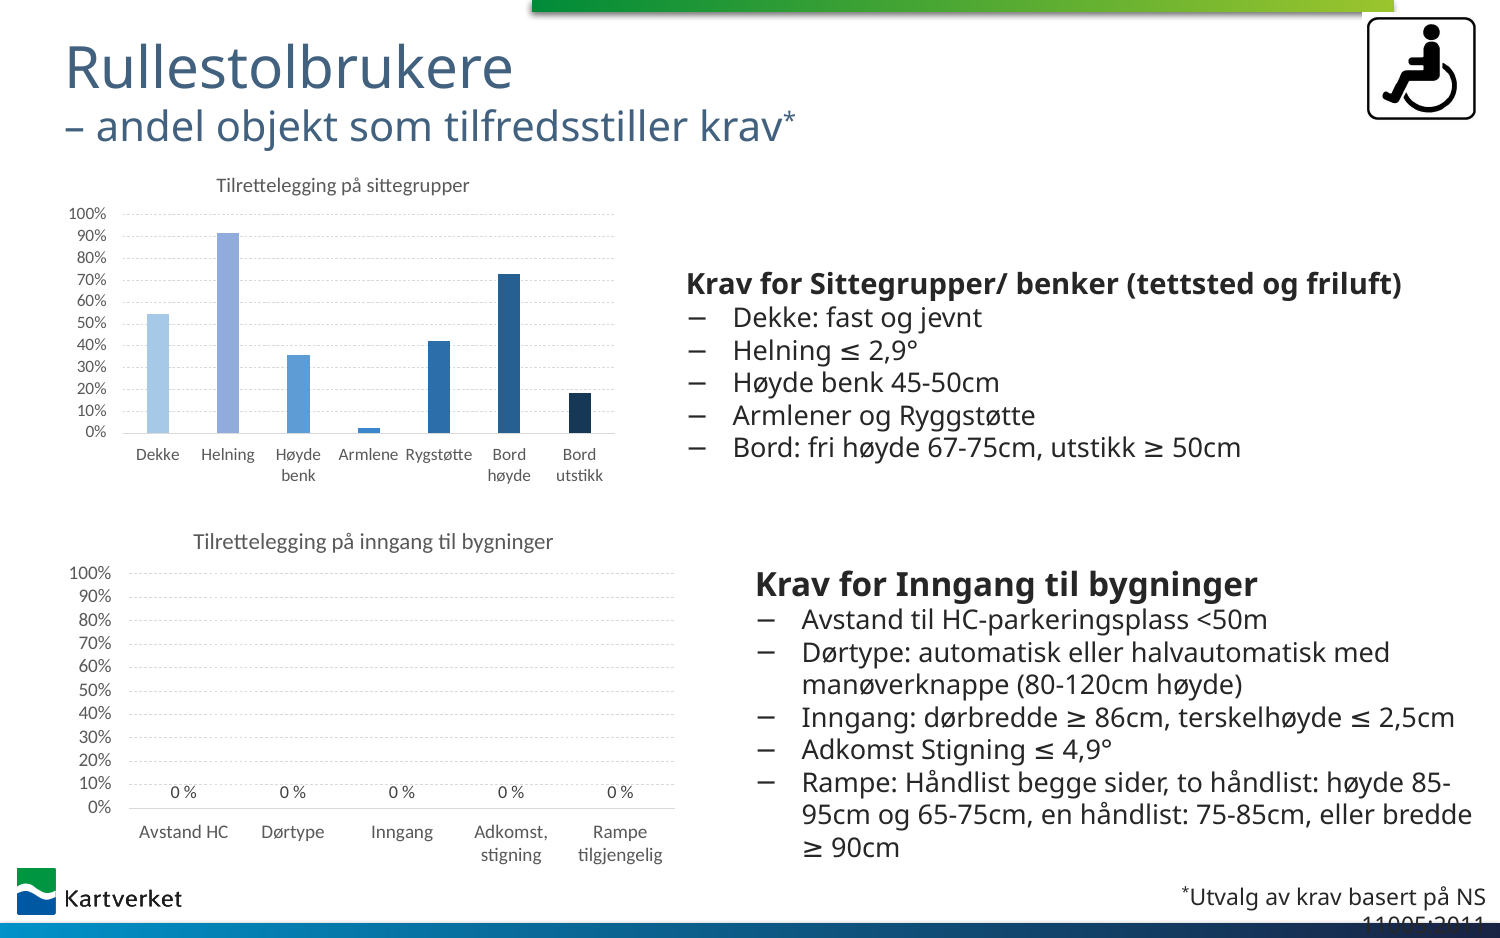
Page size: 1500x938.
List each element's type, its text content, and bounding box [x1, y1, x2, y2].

picture [62, 166, 625, 492]
text_box Krav for Sittegrupper/ benker (tettsted og friluft) Dekke: fast og jevnt Helning ≤ 2,9° Høyde benk 45-50cm Armlener og Ryggstøtte Bord: fri høyde 67-75cm, utstikk ≥ 50cm [670, 258, 1418, 471]
picture [1362, 12, 1481, 126]
picture [62, 520, 686, 874]
text_box Rullestolbrukere – andel objekt som tilfredsstiller krav* [49, 25, 1431, 158]
text_box Krav for Inngang til bygninger Avstand til HC-parkeringsplass <50m Dørtype: automatisk eller halvautomatisk med manøverknappe (80-120cm høyde) Inngang: dørbredde ≥ 86cm, terskelhøyde ≤ 2,5cm Adkomst Stigning ≤ 4,9° Rampe: Håndlist begge sider, to håndlist: høyde 85-95cm og 65-75cm, en håndlist: 75-85cm, eller bredde ≥ 90cm [740, 555, 1491, 870]
text_box *Utvalg av krav basert på NS 11005:2011 [1068, 873, 1500, 938]
